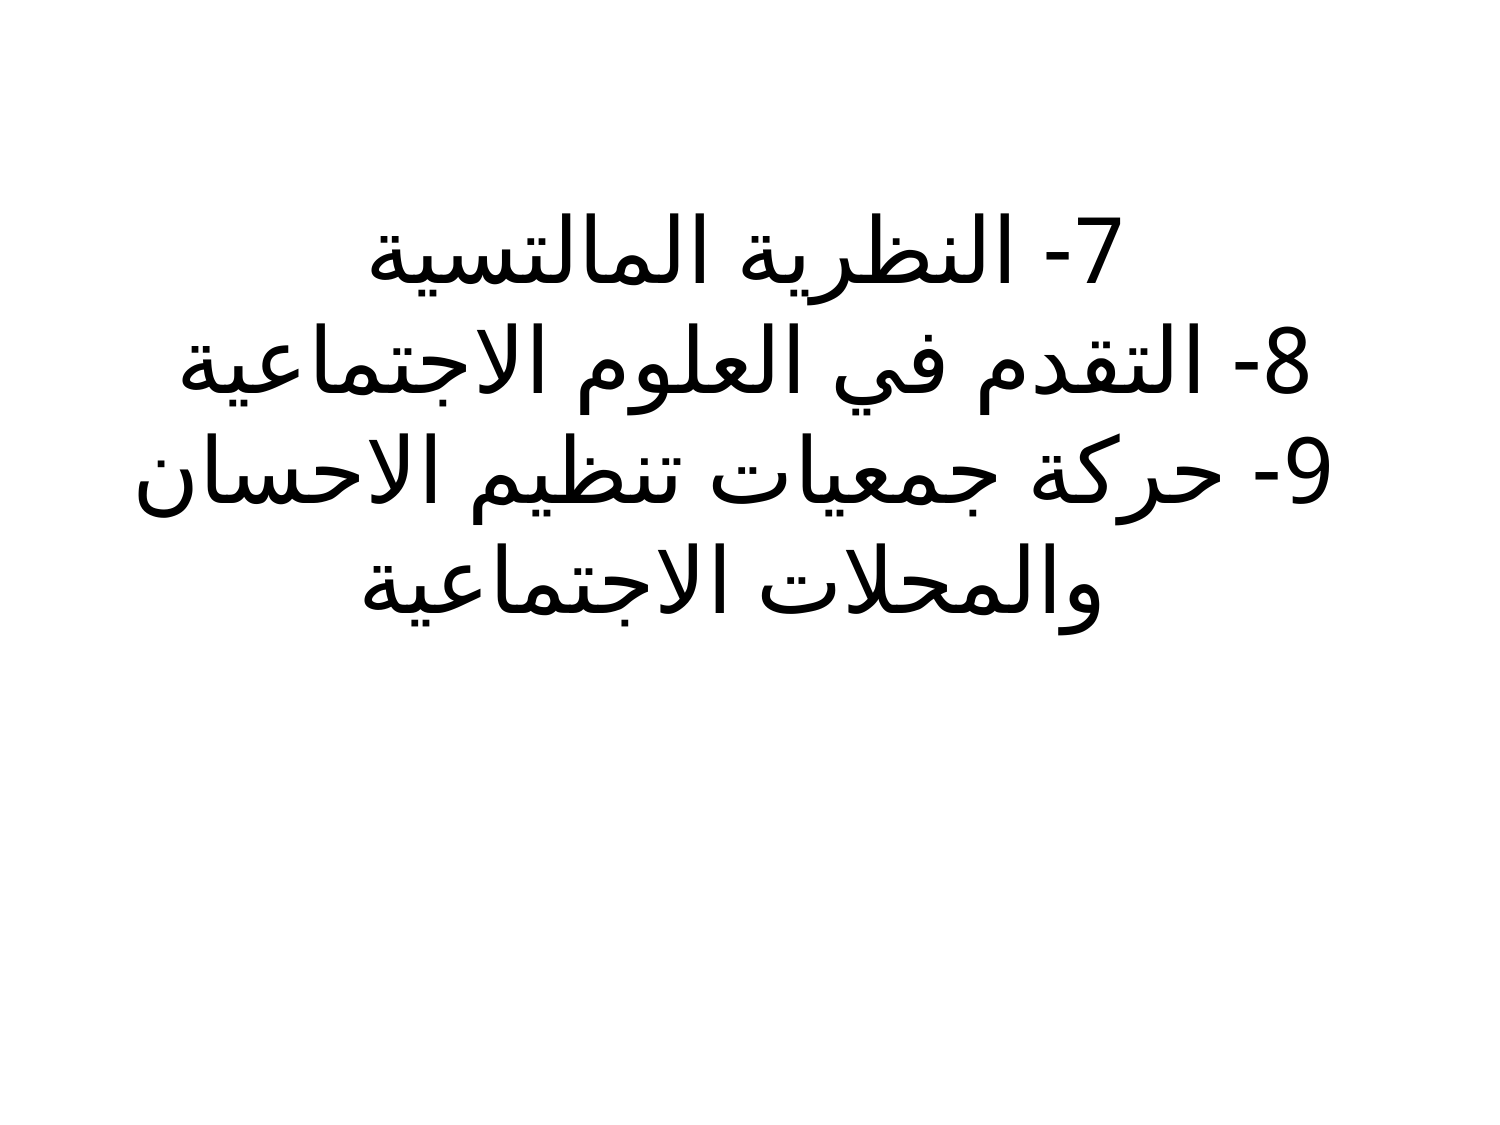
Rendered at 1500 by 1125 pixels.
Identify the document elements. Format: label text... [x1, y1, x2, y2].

title 7- النظرية المالتسية 8- التقدم في العلوم الاجتماعية 9- حركة جمعيات تنظيم الاحسان والمحلات الاجتماعية [41, 45, 1425, 1000]
